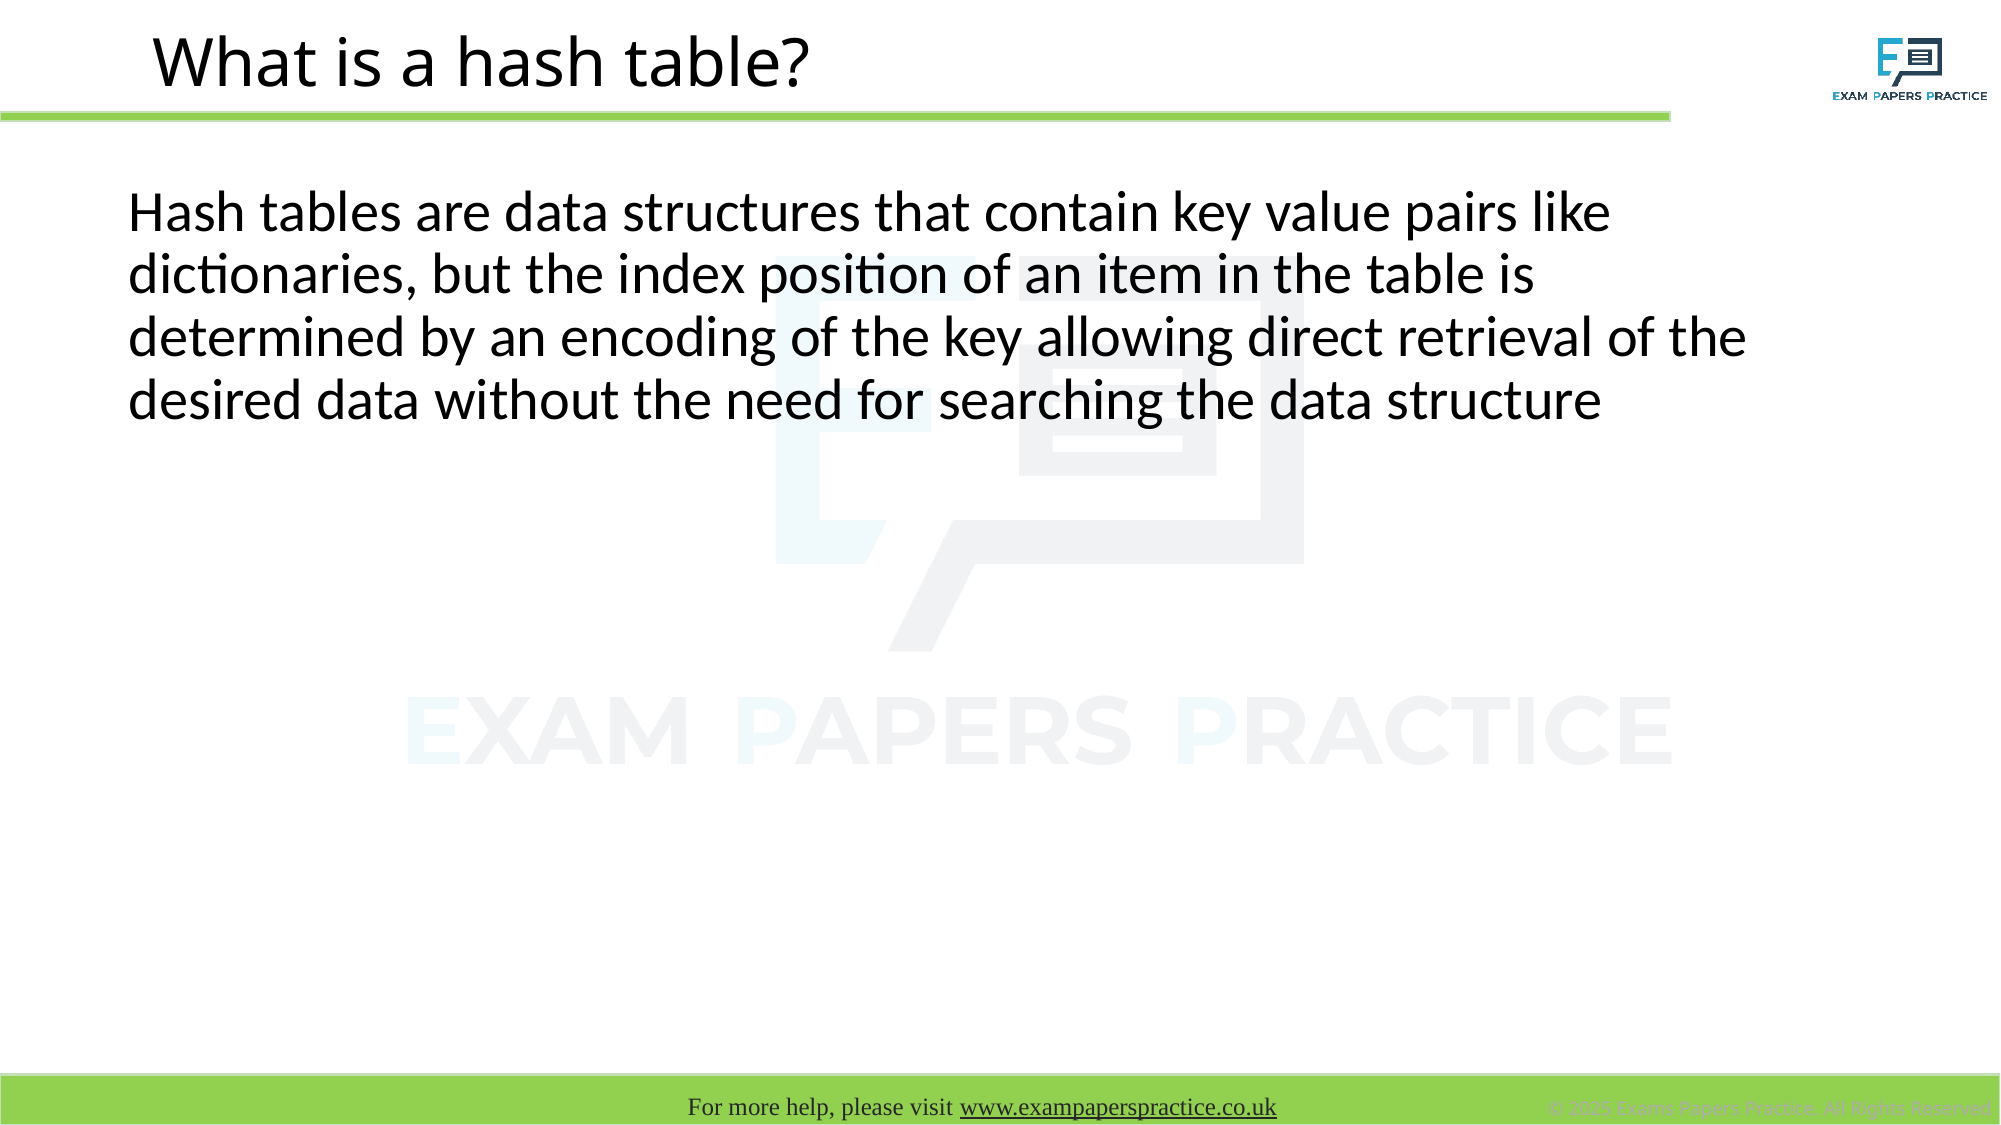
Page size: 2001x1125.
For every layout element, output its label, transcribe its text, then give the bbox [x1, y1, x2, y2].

list Hash tables are data structures that contain key value pairs like dictionaries, but the index position of an item in the table is determined by an encoding of the key allowing direct retrieval of the desired data without the need for searching the data structure [113, 173, 1839, 887]
title What is a hash table? [137, 59, 1863, 70]
